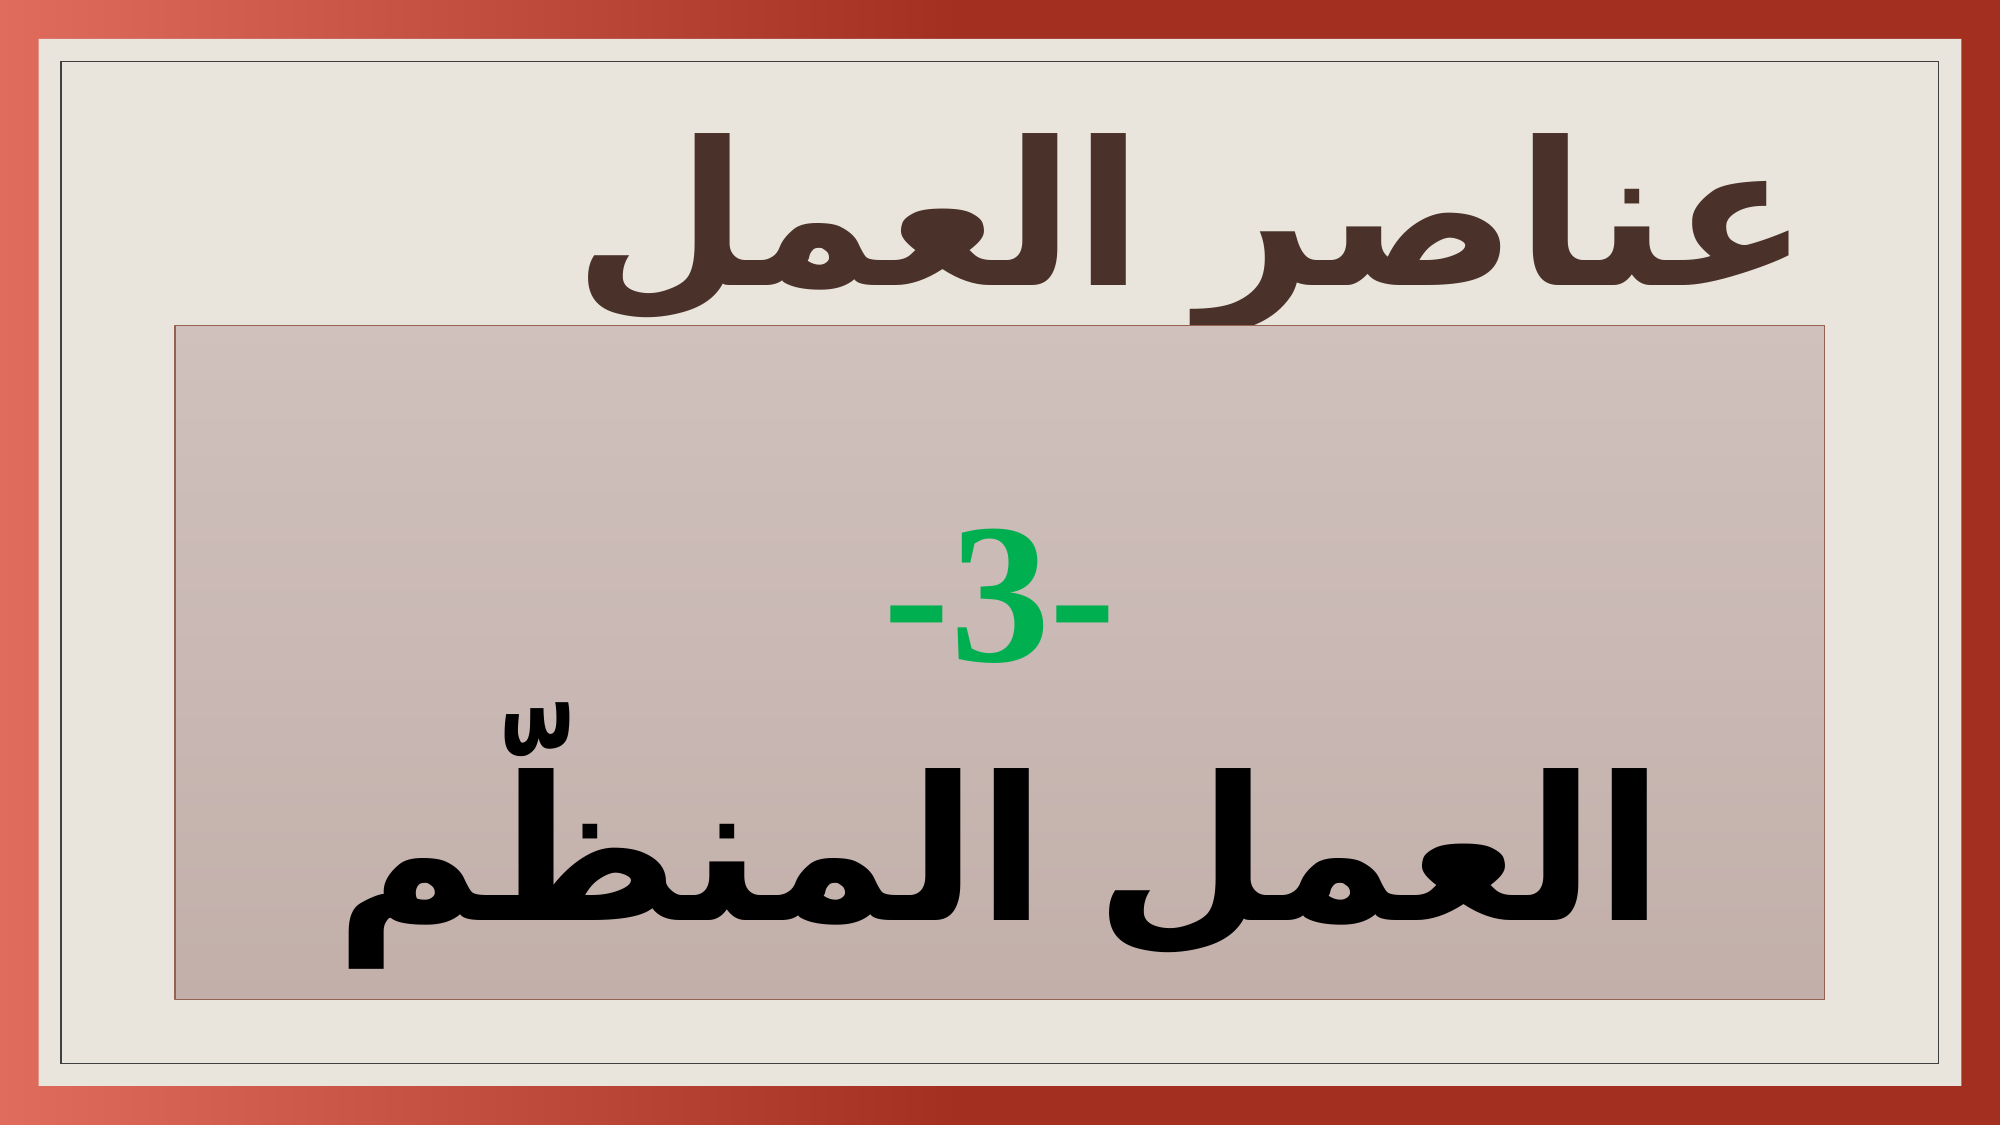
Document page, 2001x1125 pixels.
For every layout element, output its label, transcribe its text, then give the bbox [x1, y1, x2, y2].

title عناصر العمل [174, 92, 1825, 325]
list -3- العمل المنظّم [174, 325, 1825, 1000]
